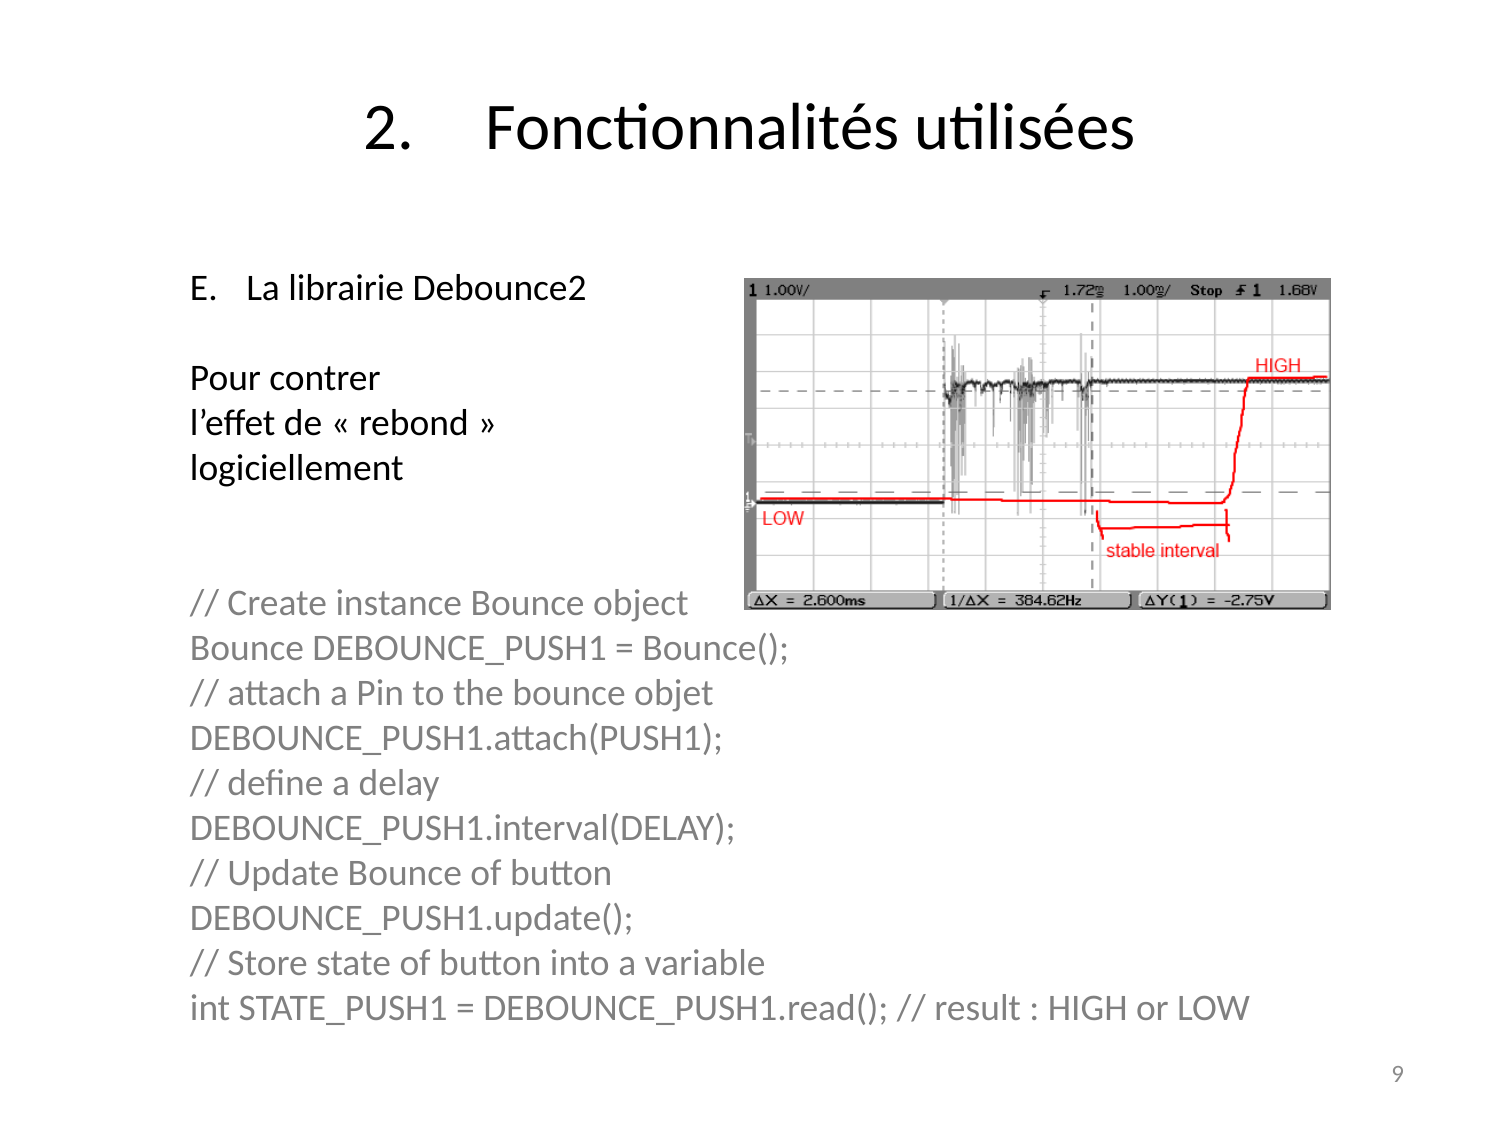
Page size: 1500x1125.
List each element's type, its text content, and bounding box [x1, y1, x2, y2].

title Fonctionnalités utilisées [112, 2, 1388, 244]
picture [744, 278, 1331, 610]
text_box La librairie Debounce2 Pour contrer l’effet de « rebond » logiciellement // Create instance Bounce object Bounce DEBOUNCE_PUSH1 = Bounce(); // attach a Pin to the bounce objet DEBOUNCE_PUSH1.attach(PUSH1); // define a delay DEBOUNCE_PUSH1.interval(DELAY); // Update Bounce of button DEBOUNCE_PUSH1.update(); // Store state of button into a variable int STATE_PUSH1 = DEBOUNCE_PUSH1.read(); // result : HIGH or LOW [100, 255, 1388, 1125]
slide_number 9 [1388, 1042, 1425, 1103]
